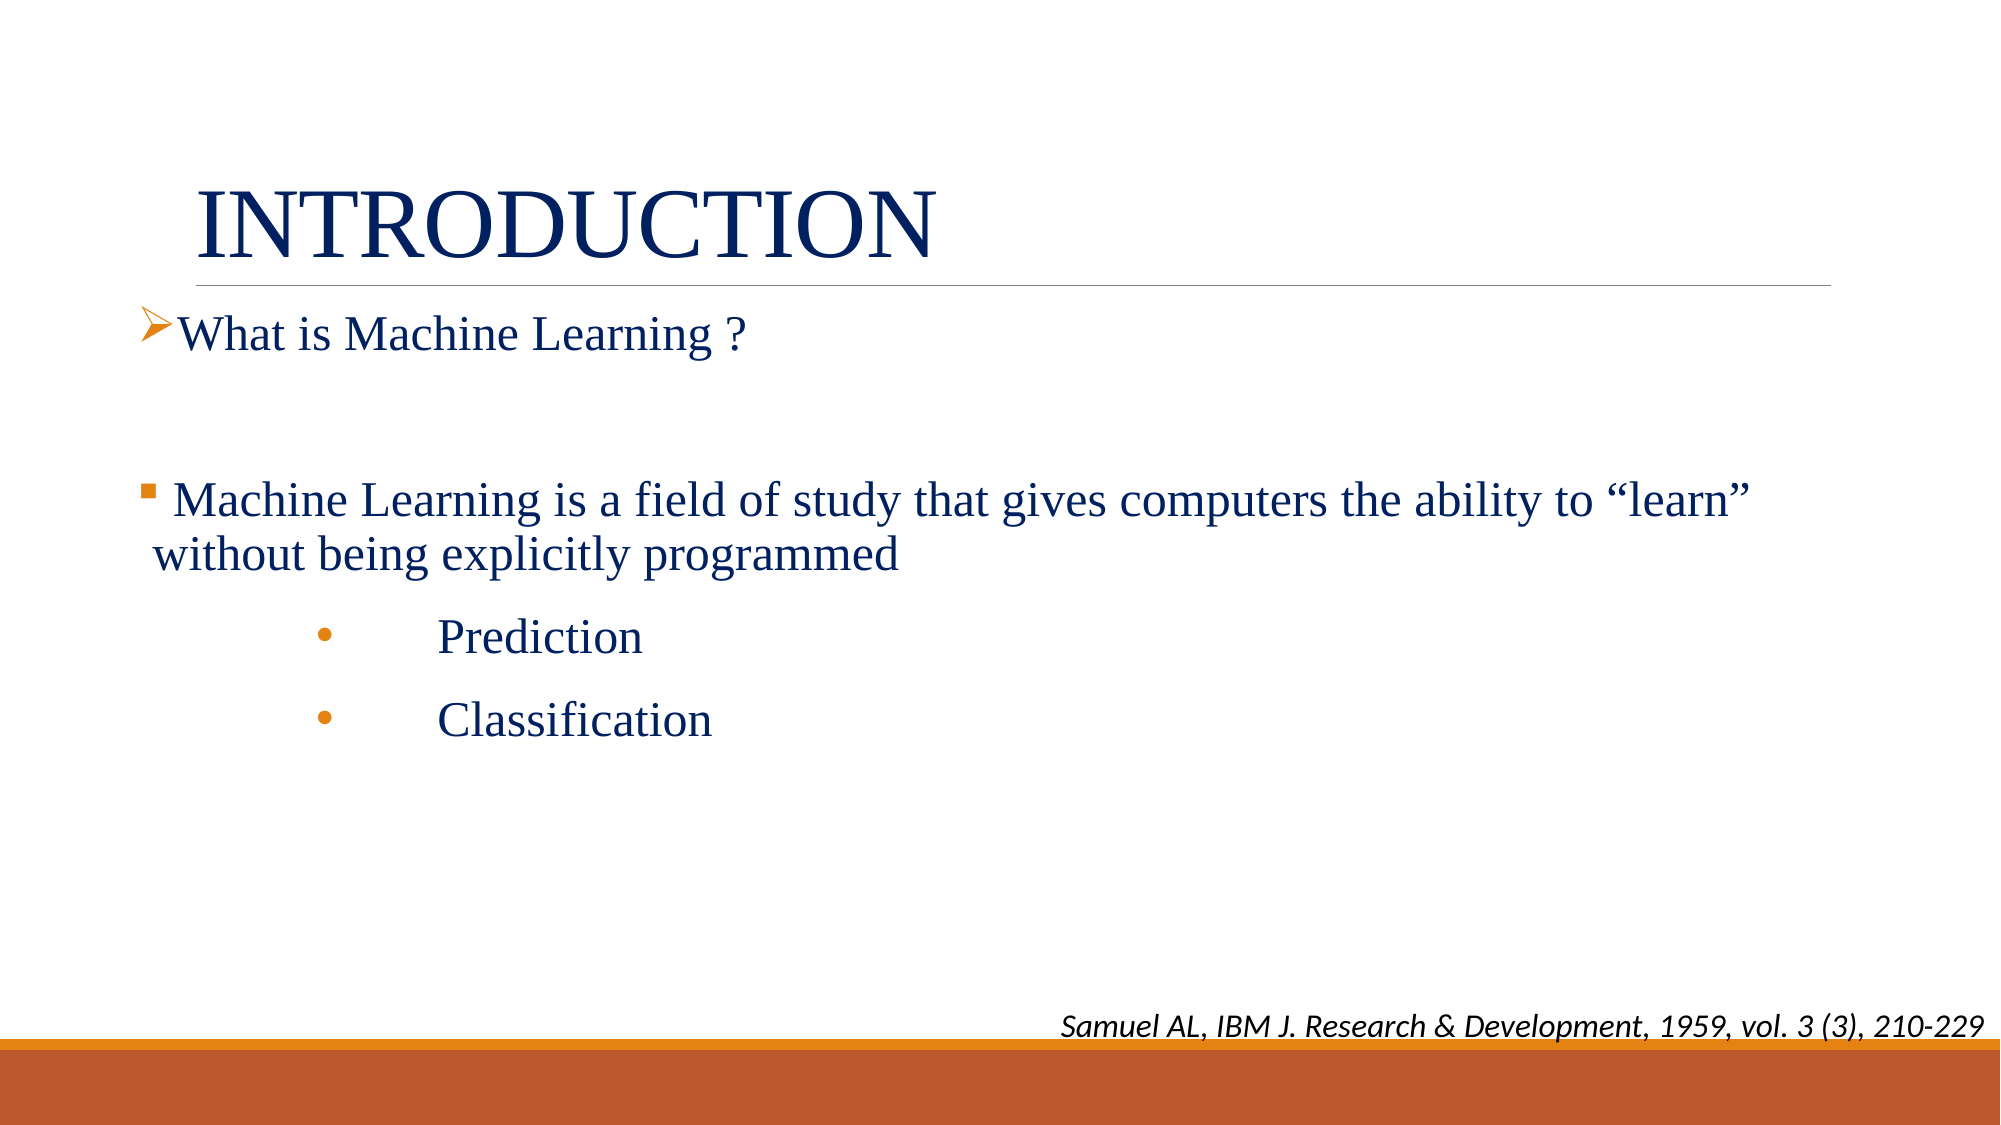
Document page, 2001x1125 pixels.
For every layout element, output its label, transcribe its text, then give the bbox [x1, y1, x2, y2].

title INTRODUCTION [180, 47, 1830, 285]
text_box Samuel AL, IBM J. Research & Development, 1959, vol. 3 (3), 210-229 [774, 996, 2000, 1052]
list What is Machine Learning ? Machine Learning is a field of study that gives computers the ability to “learn” without being explicitly programmed Prediction Classification [137, 299, 1863, 1046]
